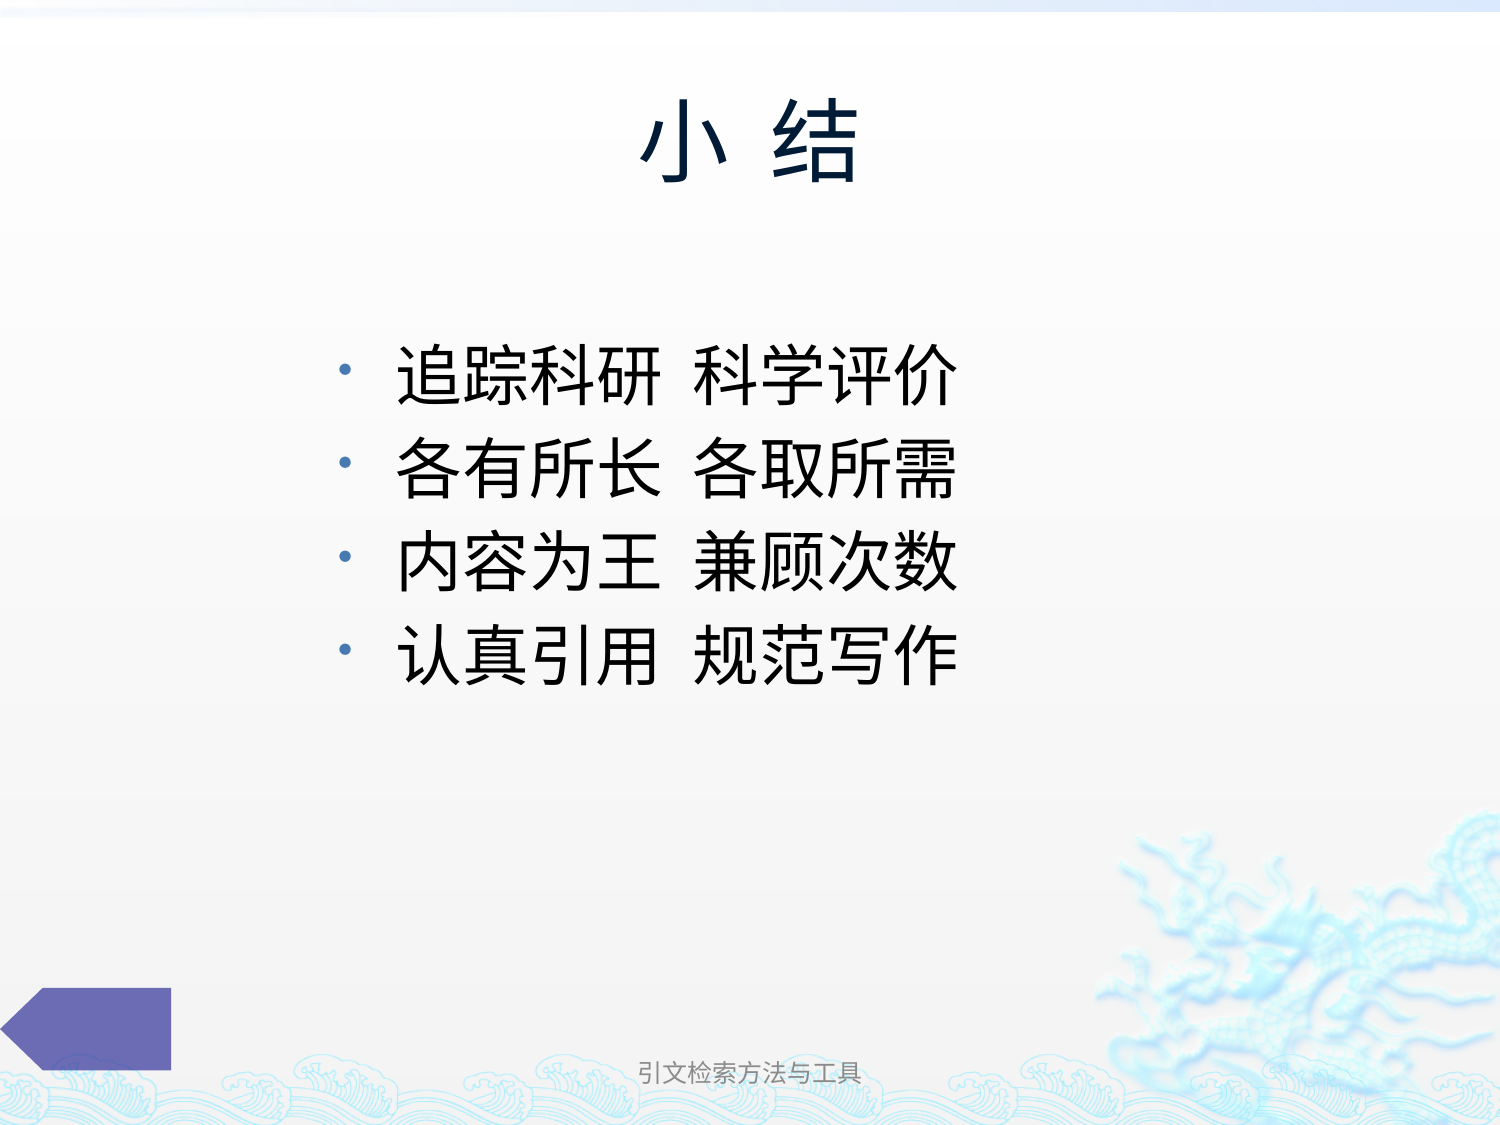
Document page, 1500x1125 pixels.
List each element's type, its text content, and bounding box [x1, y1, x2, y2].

footer 引文检索方法与工具 [512, 1042, 988, 1103]
list 追踪科研 科学评价 各有所长 各取所需 内容为王 兼顾次数 认真引用 规范写作 [324, 326, 1229, 875]
text_box [0, 987, 172, 1071]
title 小 结 [75, 45, 1425, 233]
